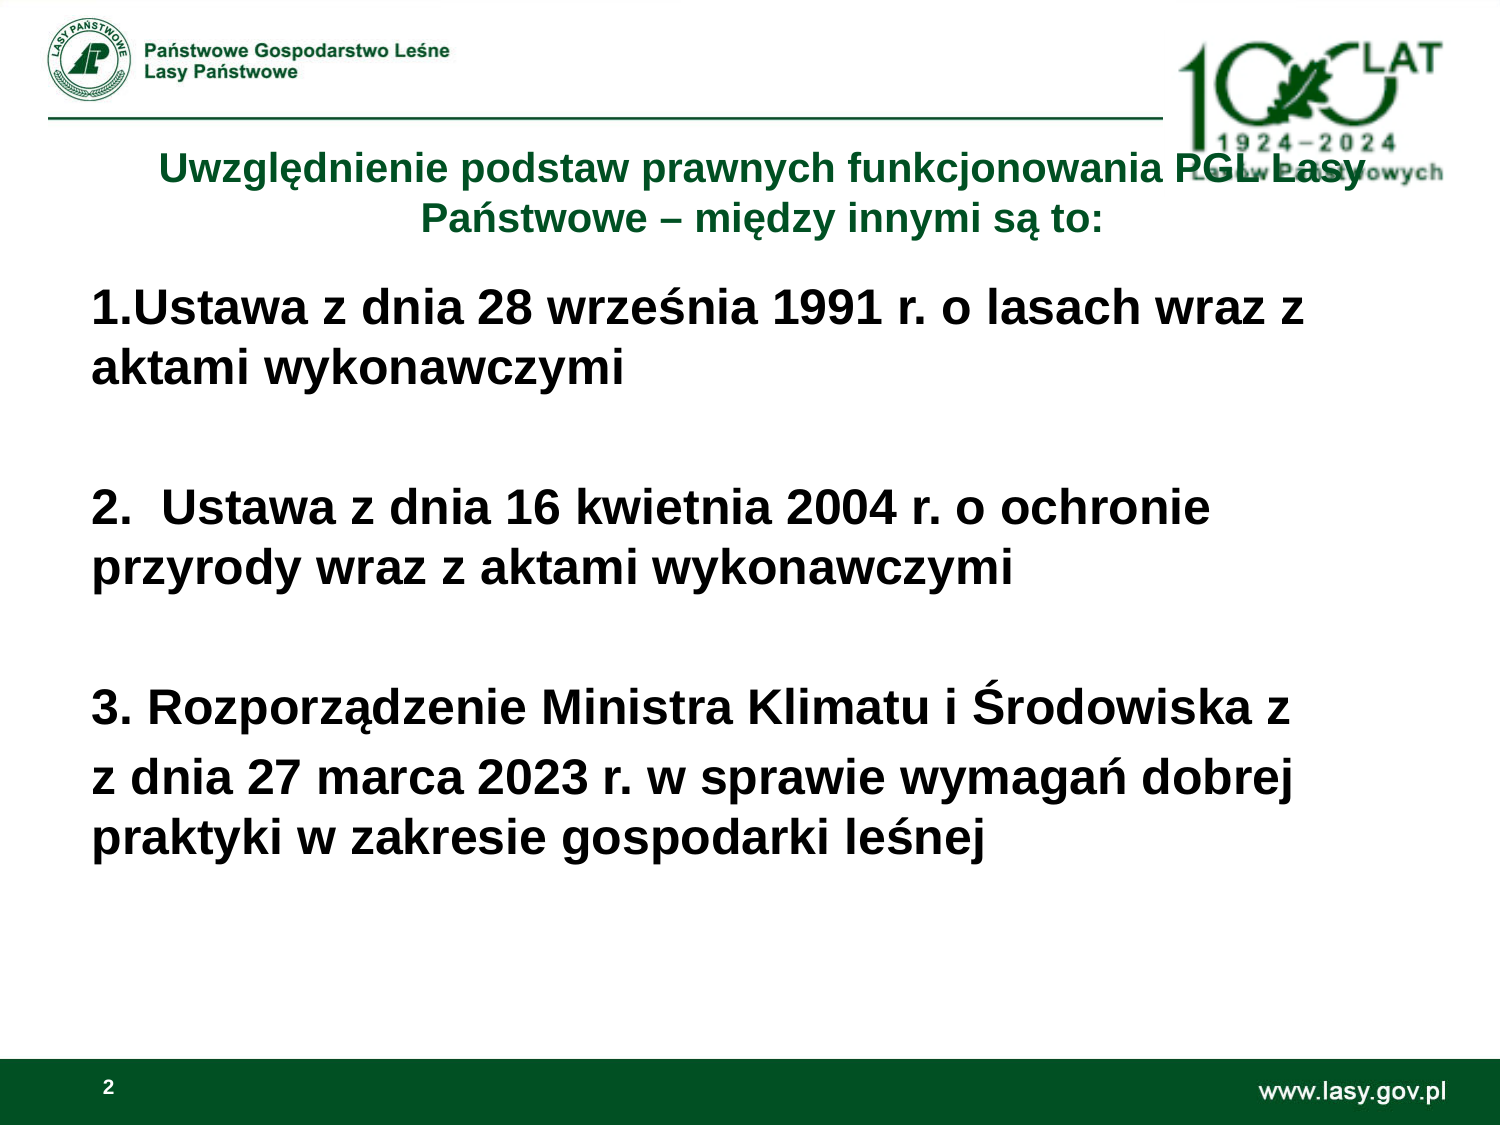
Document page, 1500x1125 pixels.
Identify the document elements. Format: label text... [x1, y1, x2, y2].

picture [0, 0, 1500, 1125]
list 1.Ustawa z dnia 28 września 1991 r. o lasach wraz z aktami wykonawczymi 2. Ustawa z dnia 16 kwietnia 2004 r. o ochronie przyrody wraz z aktami wykonawczymi 3. Rozporządzenie Ministra Klimatu i Środowiska z z dnia 27 marca 2023 r. w sprawie wymagań dobrej praktyki w zakresie gospodarki leśnej [76, 267, 1400, 1005]
title Uwzględnienie podstaw prawnych funkcjonowania PGL Lasy Państwowe – między innymi są to: [100, 148, 1425, 233]
